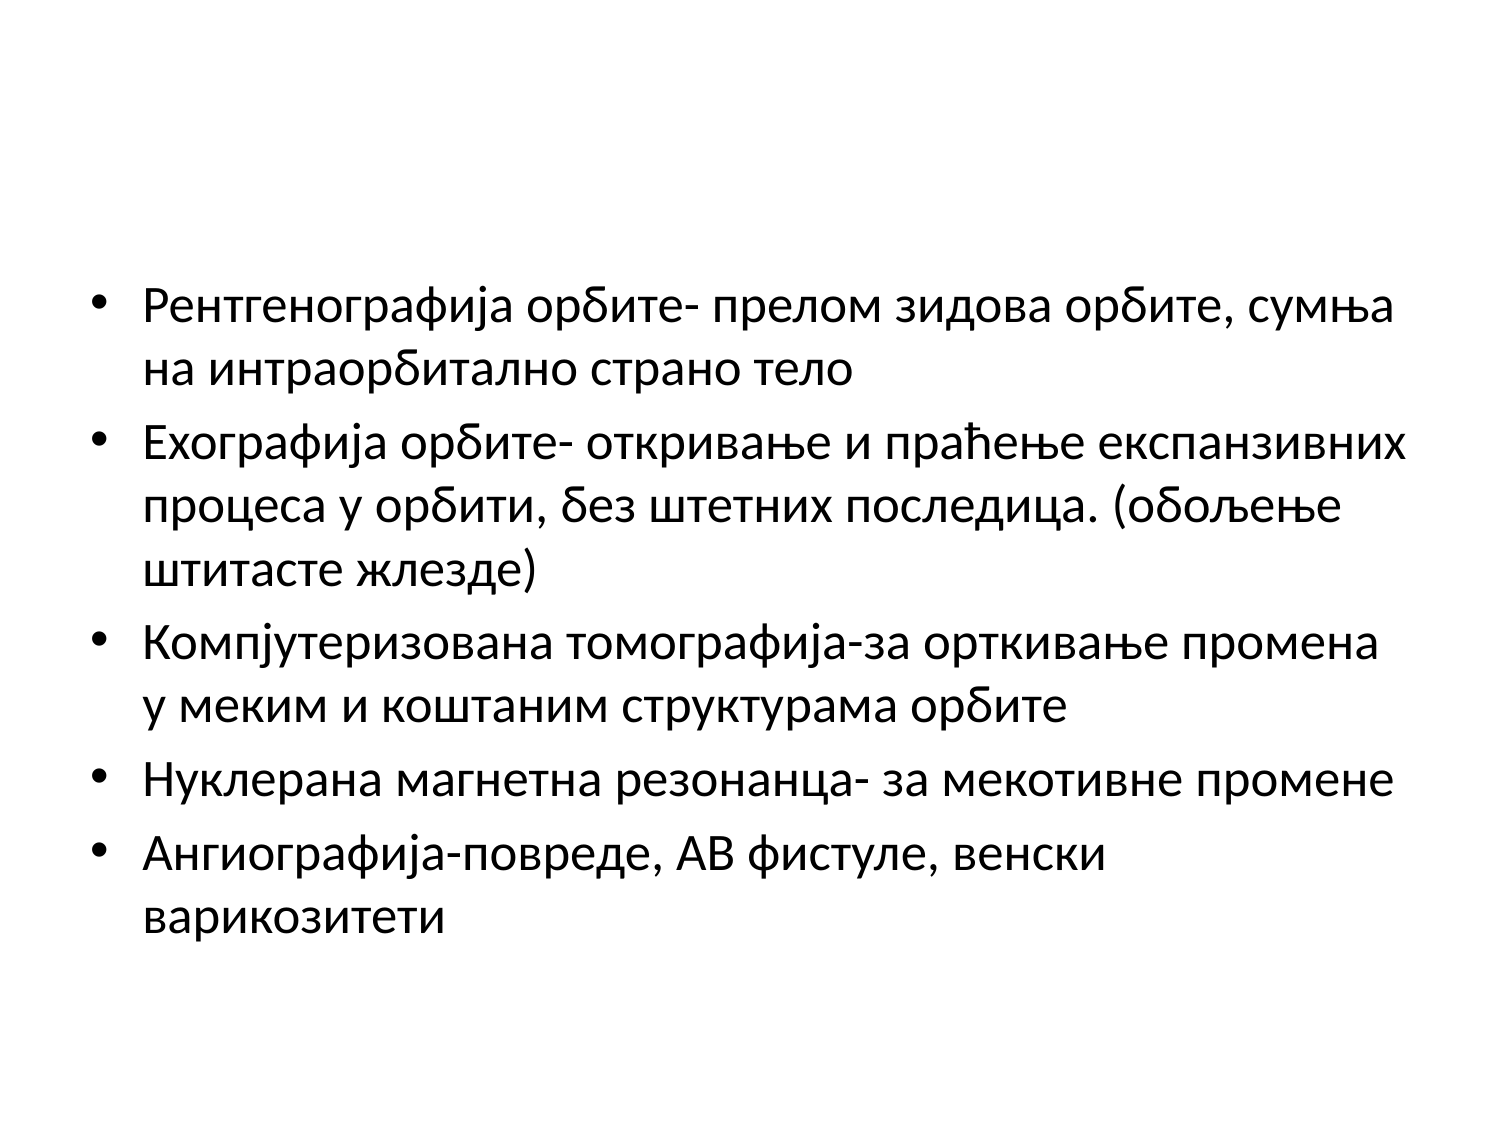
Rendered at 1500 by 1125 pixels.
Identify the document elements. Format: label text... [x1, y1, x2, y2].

list Рентгенографија орбите- прелом зидова орбите, сумња на интраорбитално страно тело Ехографија орбите- откривање и праћење експанзивних процеса у орбити, без штетних последица. (обољење штитасте жлезде) Компјутеризована томографија-за орткивање промена у меким и коштаним структурама орбите Нуклерана магнетна резонанца- за мекотивне промене Ангиографија-повреде, АВ фистуле, венски варикозитети [75, 262, 1425, 1005]
